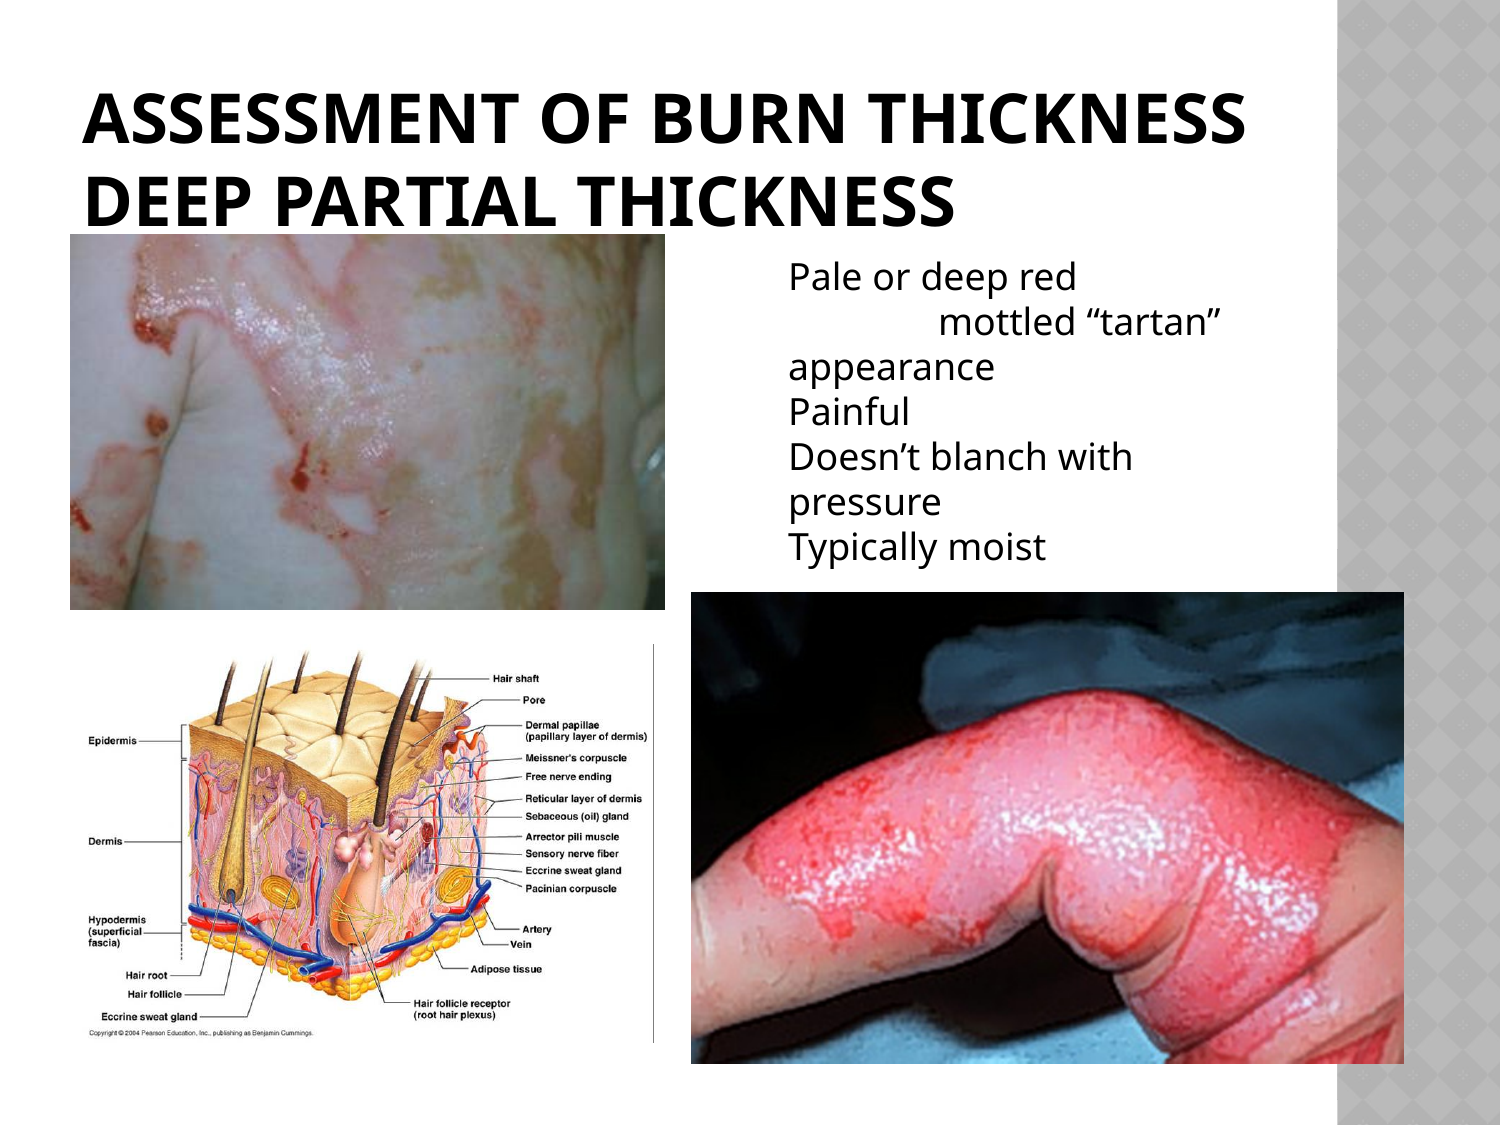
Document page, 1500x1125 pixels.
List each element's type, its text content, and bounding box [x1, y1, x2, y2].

picture [690, 592, 1405, 1065]
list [69, 233, 665, 610]
title Assessment of Burn Thickness Deep Partial Thickness [75, 52, 1263, 240]
text_box Pale or deep red mottled “tartan” appearance Painful Doesn’t blanch with pressure Typically moist [773, 246, 1278, 576]
picture [81, 644, 654, 1044]
